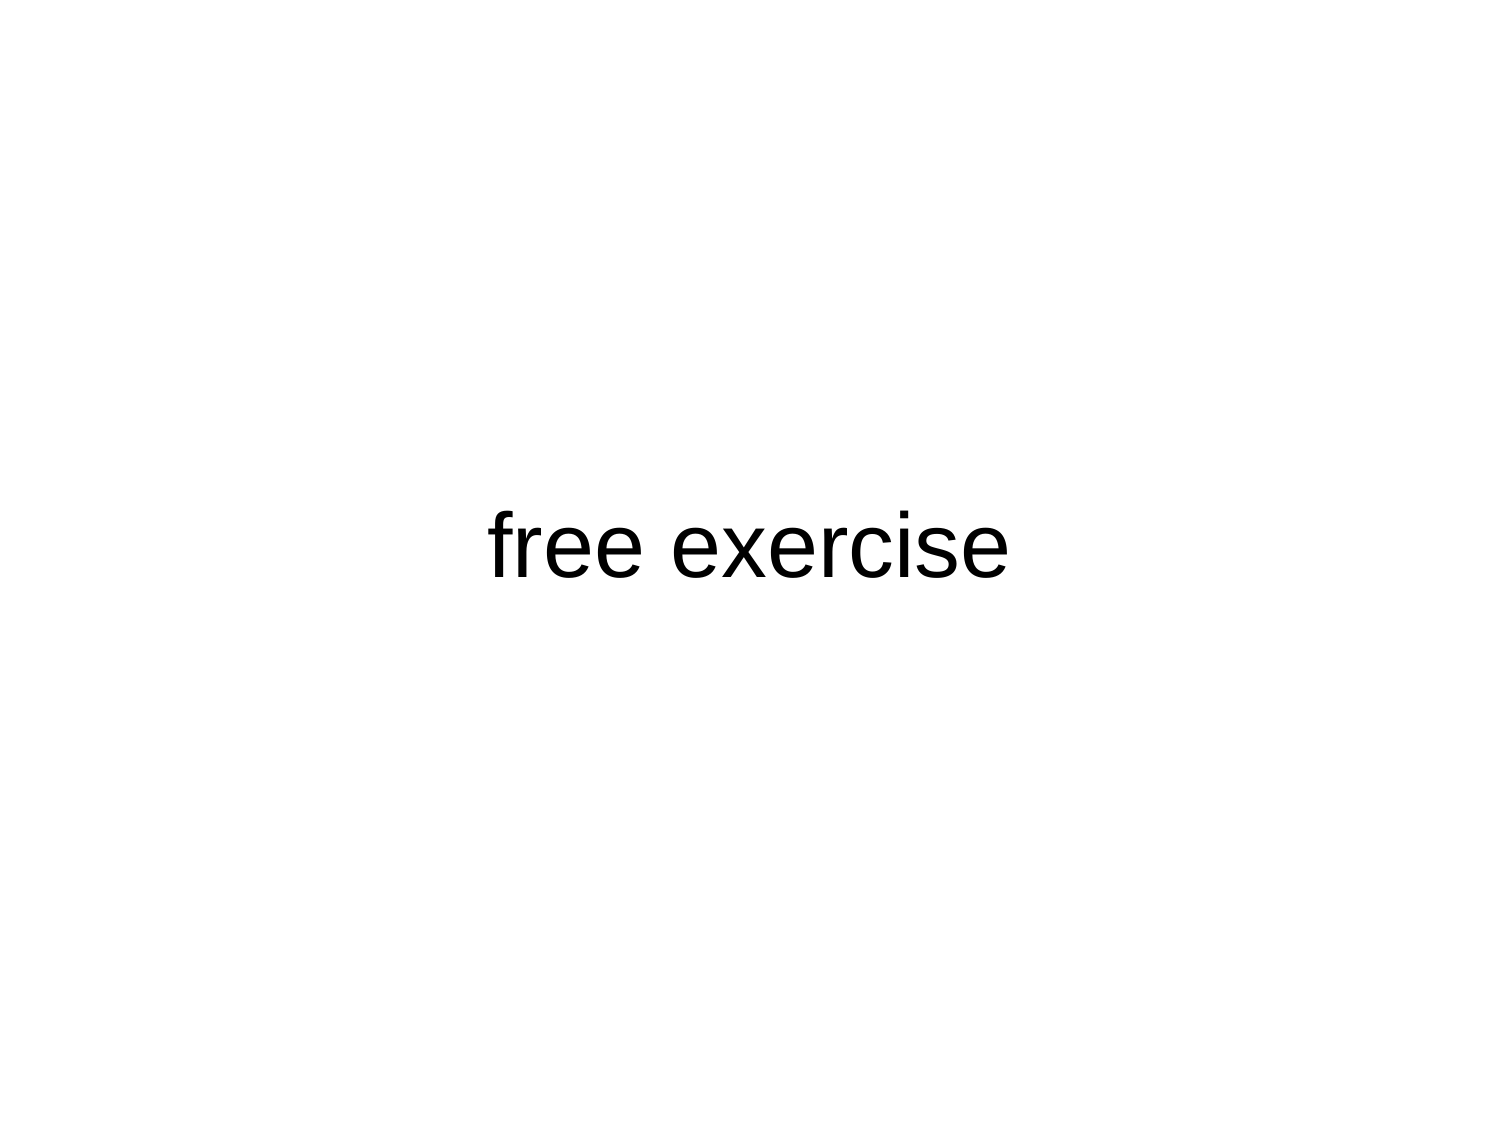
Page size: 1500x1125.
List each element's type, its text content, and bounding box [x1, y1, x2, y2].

title free exercise [74, 44, 1426, 1038]
